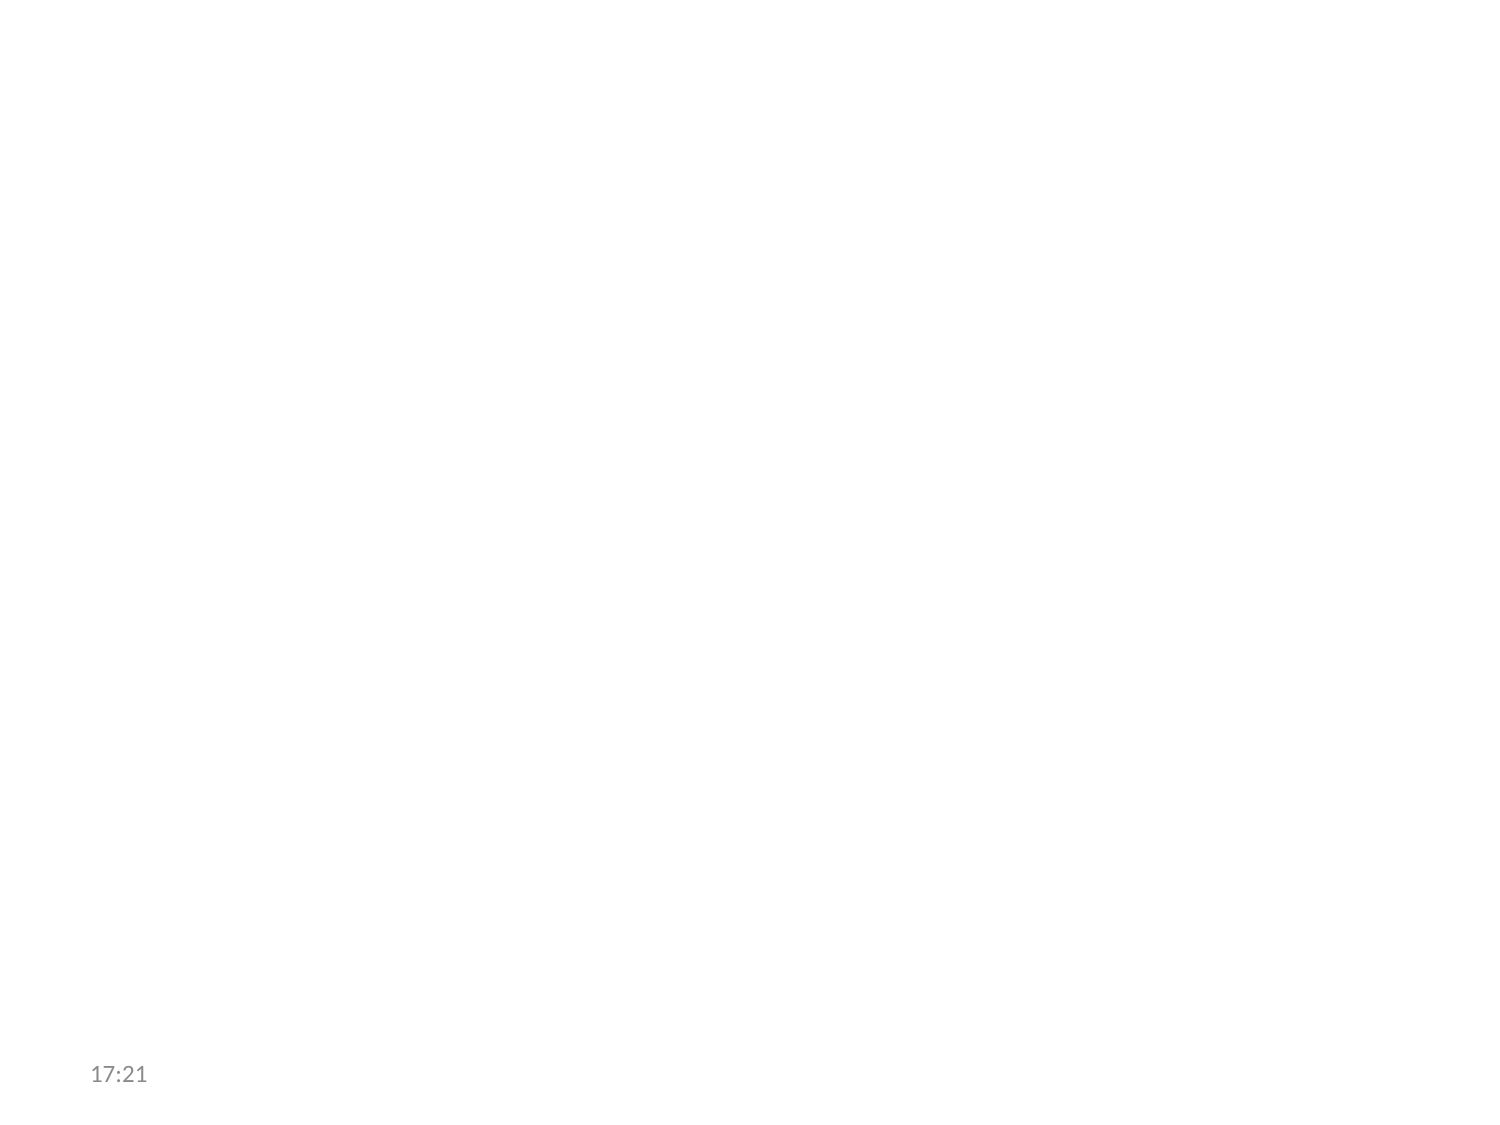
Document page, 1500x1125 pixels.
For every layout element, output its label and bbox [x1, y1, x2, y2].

slide_number [75, 1042, 425, 1103]
